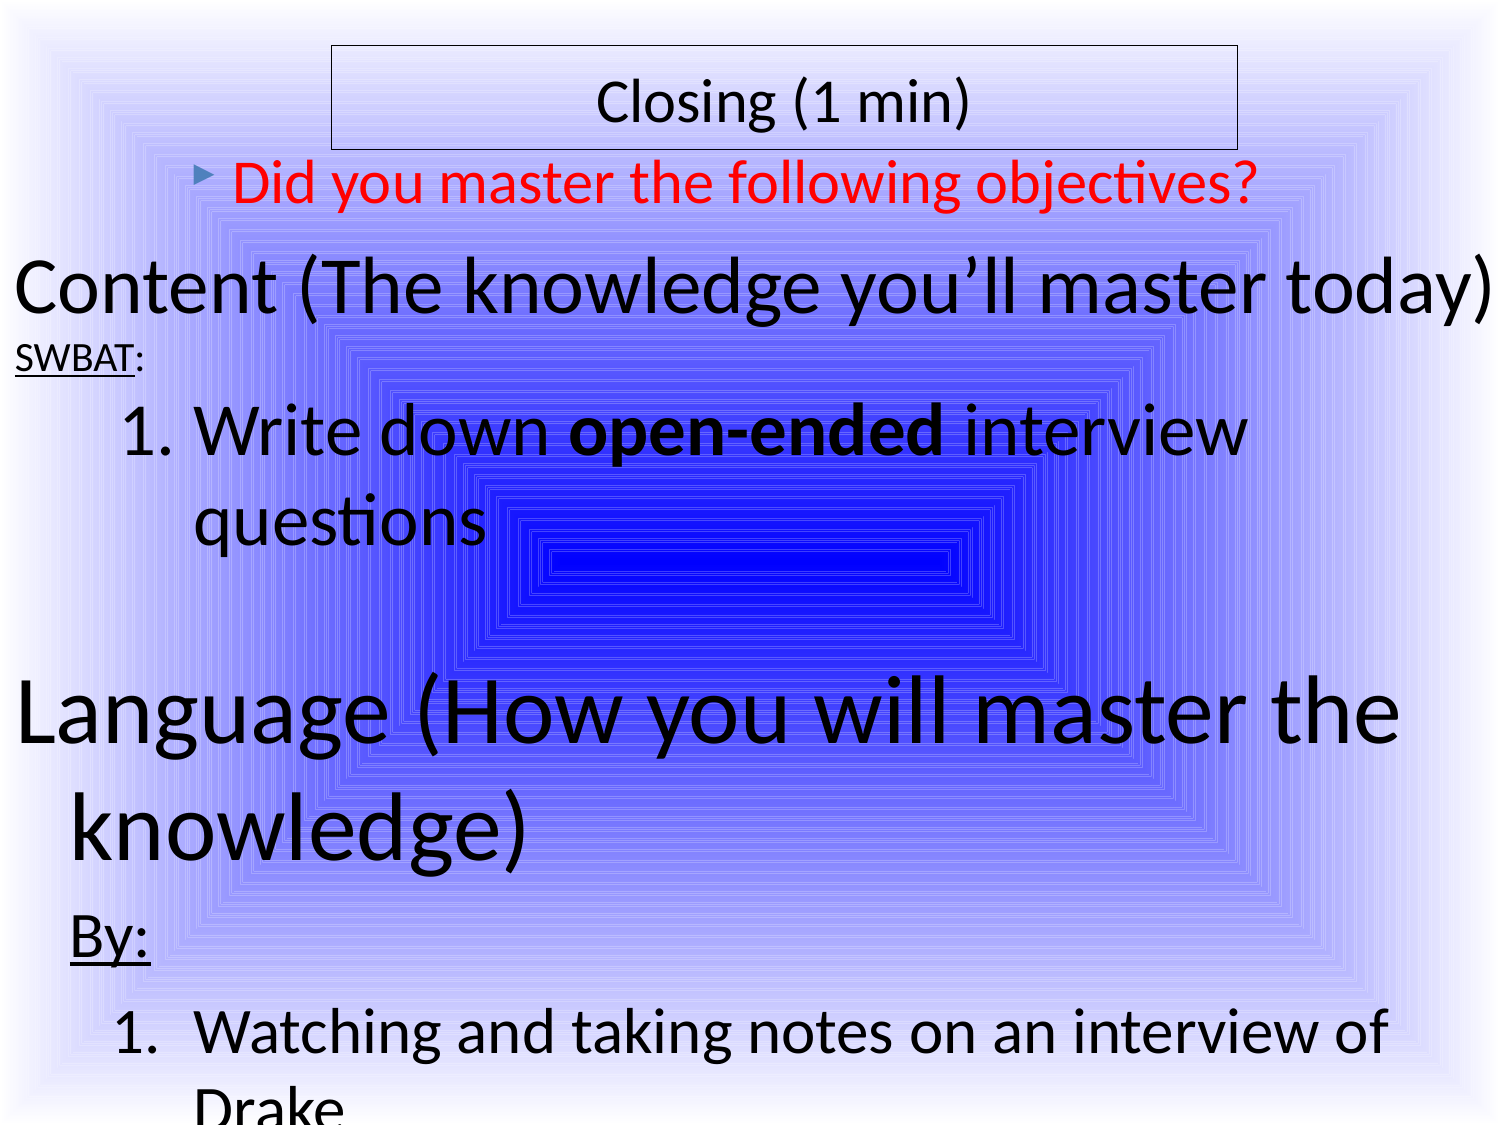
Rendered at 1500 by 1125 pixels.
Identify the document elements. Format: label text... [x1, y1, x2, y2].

title Closing (1 min) [331, 45, 1238, 134]
text_box Did you master the following objectives? [0, 134, 1434, 224]
text_box Content (The knowledge you’ll master today) SWBAT: Write down open-ended interview questions [0, 224, 1500, 593]
list Language (How you will master the knowledge) By: Watching and taking notes on an interview of Drake [0, 593, 1500, 1125]
